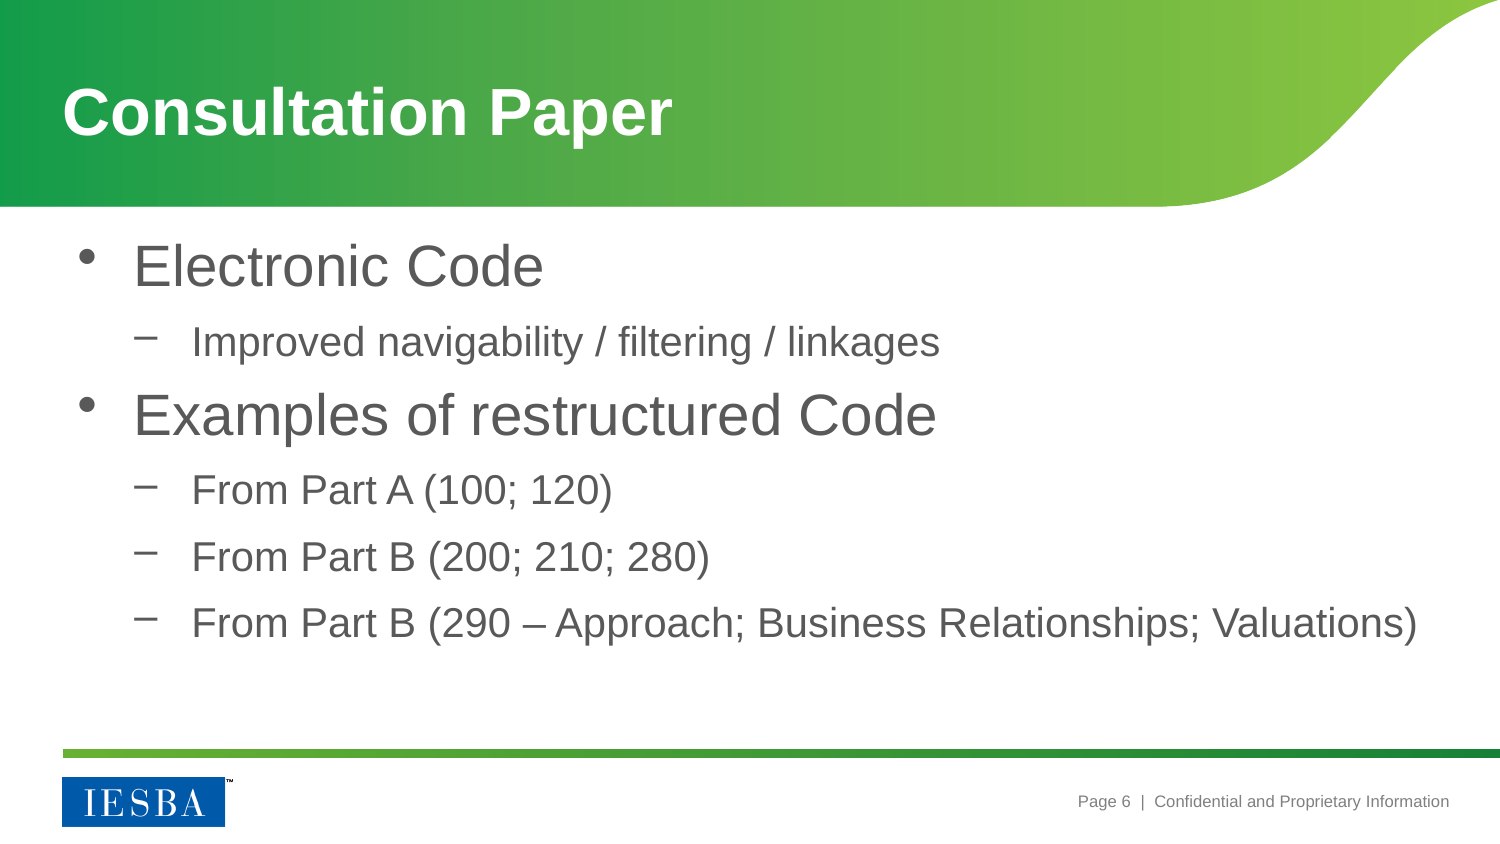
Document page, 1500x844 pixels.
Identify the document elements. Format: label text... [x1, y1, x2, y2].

picture [62, 777, 233, 827]
picture [0, 0, 1500, 207]
title Consultation Paper [62, 75, 1300, 142]
list Electronic Code Improved navigability / filtering / linkages Examples of restructured Code From Part A (100; 120) From Part B (200; 210; 280) From Part B (290 – Approach; Business Relationships; Valuations) [62, 220, 1450, 724]
